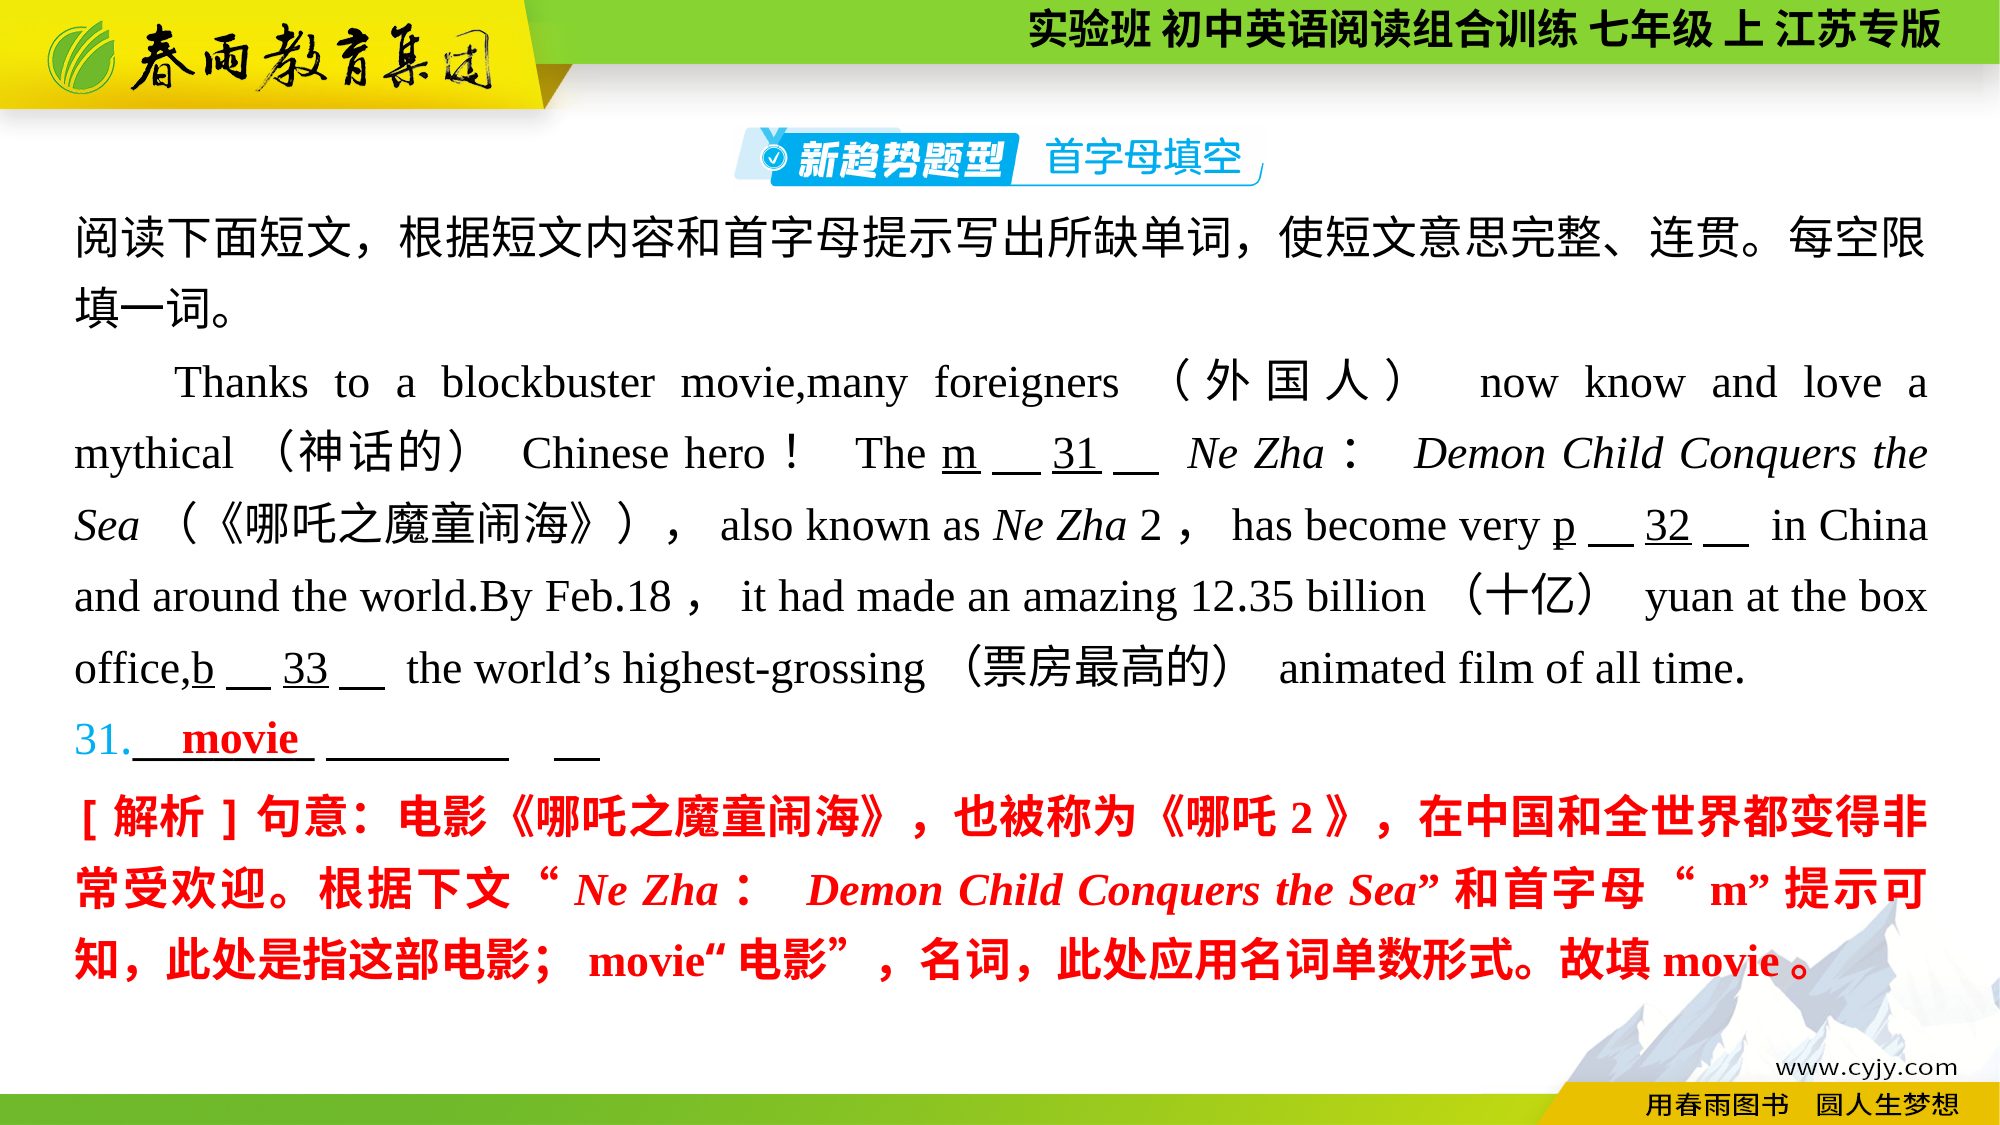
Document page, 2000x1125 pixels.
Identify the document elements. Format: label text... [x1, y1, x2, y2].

text_box movie [167, 683, 314, 763]
text_box [解析]句意：电影《哪吒之魔童闹海》，也被称为《哪吒2》，在中国和全世界都变得非常受欢迎。根据下文“Ne Zha： Demon Child Conquers the Sea”和首字母“m”提示可知，此处是指这部电影；movie“电影”，名词，此处应用名词单数形式。故填movie。 [59, 763, 1944, 994]
picture [0, 0, 2000, 1125]
list 阅读下面短文，根据短文内容和首字母提示写出所缺单词，使短文意思完整、连贯。每空限填一词。 Thanks to a blockbuster movie,many foreigners（外国人） now know and love a mythical（神话的） Chinese hero！ The m 31 Ne Zha： Demon Child Conquers the Sea（《哪吒之魔童闹海》），also known as Ne Zha 2，has become very p 32 in China and around the world.By Feb.18，it had made an amazing 12.35 billion（十亿） yuan at the box office,b 33 the world’s highest-grossing（票房最高的） animated film of all time. 31._________ [59, 184, 1944, 763]
